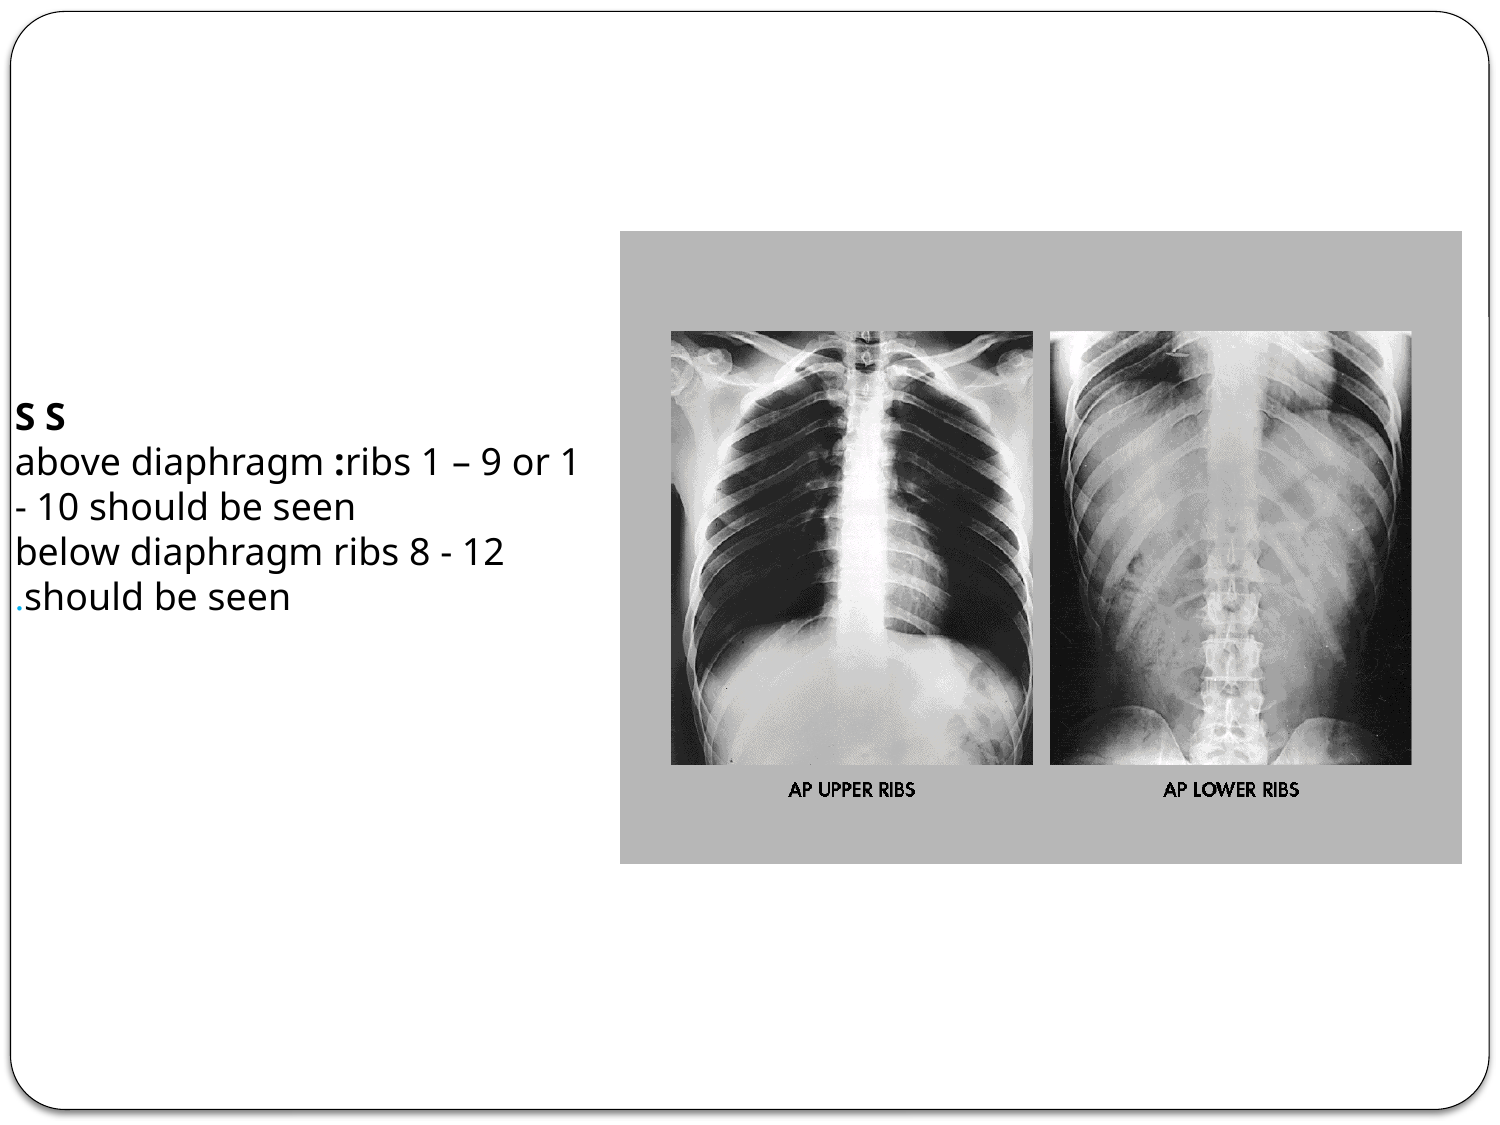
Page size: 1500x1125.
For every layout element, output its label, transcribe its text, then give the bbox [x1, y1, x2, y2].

text_box S S above diaphragm :ribs 1 – 9 or 1 - 10 should be seen below diaphragm ribs 8 - 12 should be seen. [0, 385, 609, 625]
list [619, 231, 1463, 864]
